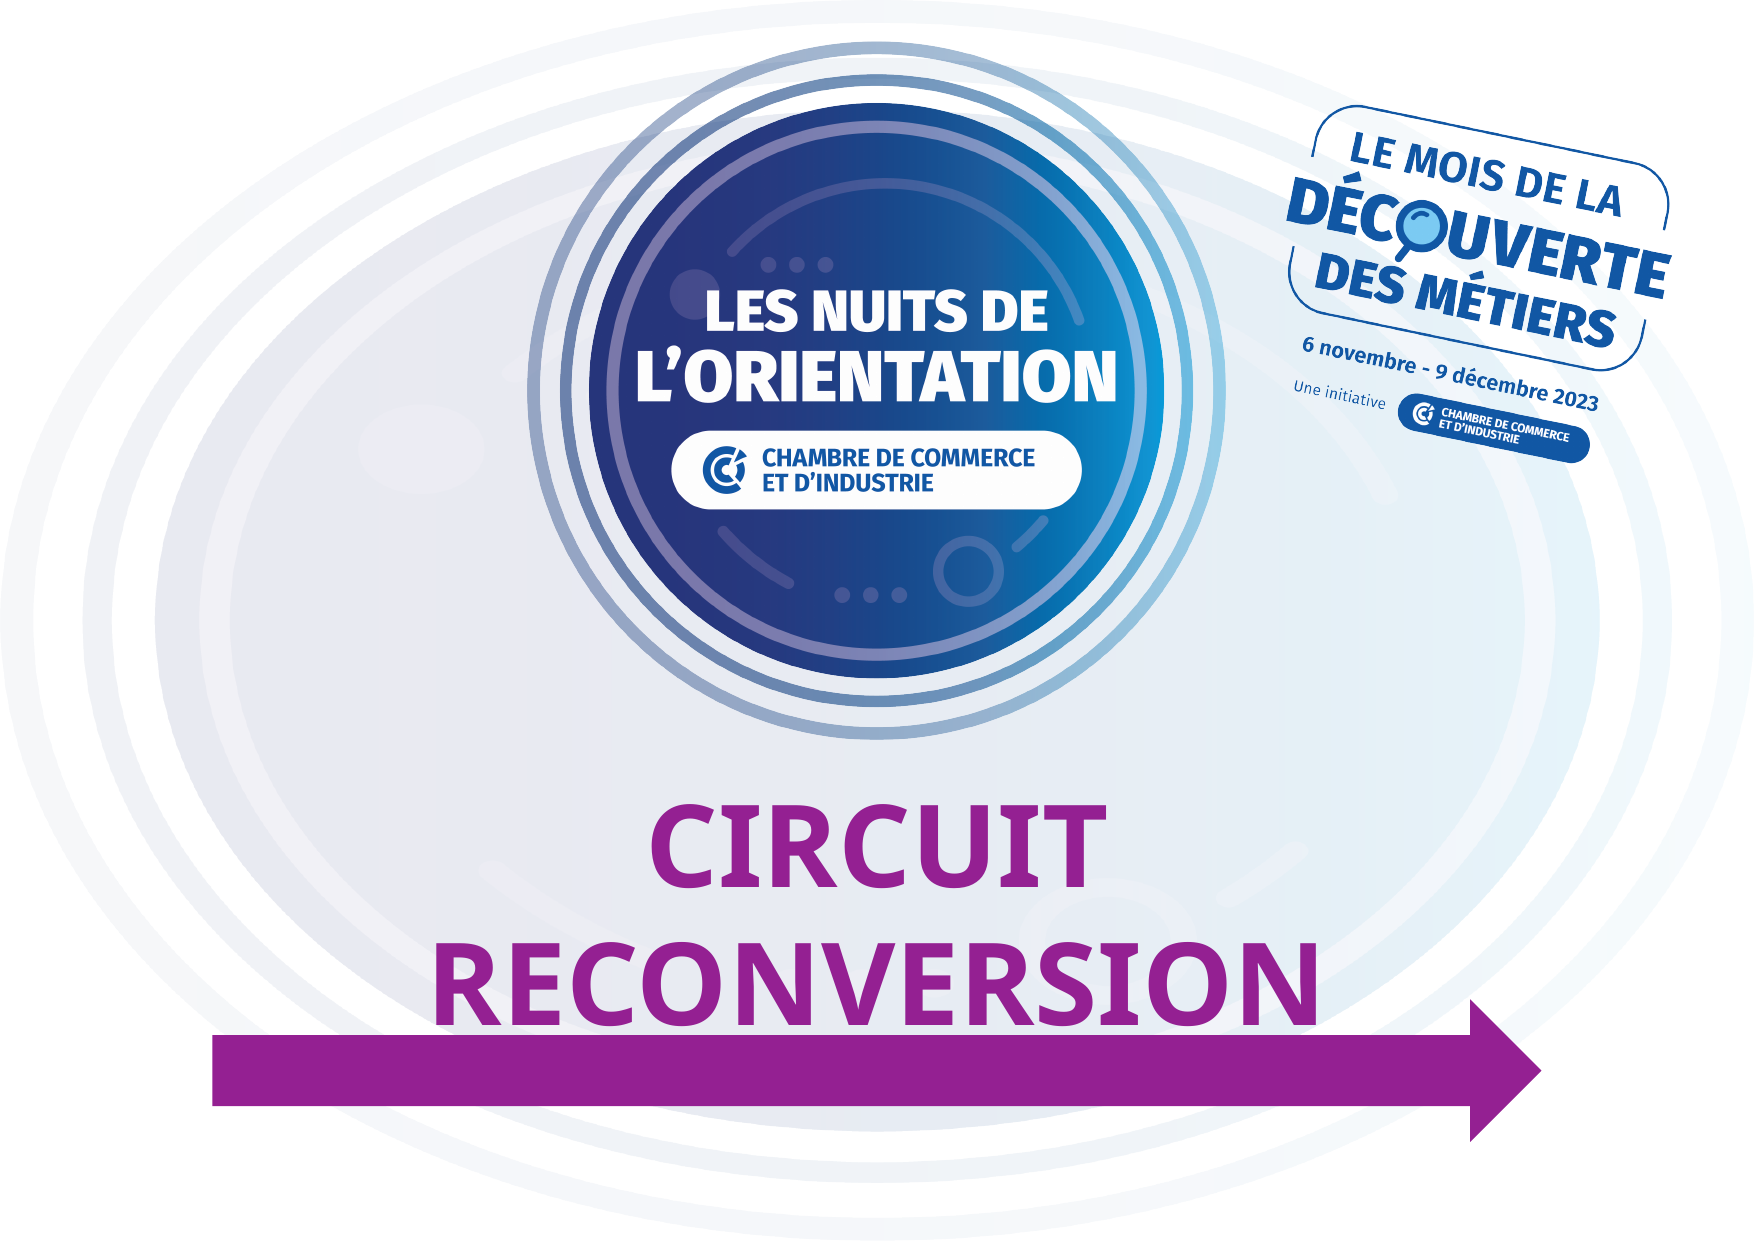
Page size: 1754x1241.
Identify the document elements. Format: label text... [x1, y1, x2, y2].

text_box CIRCUIT RECONVERSION [168, 765, 1586, 1056]
picture [1250, 95, 1688, 474]
picture [527, 41, 1227, 740]
text_box [211, 1056, 1543, 1145]
